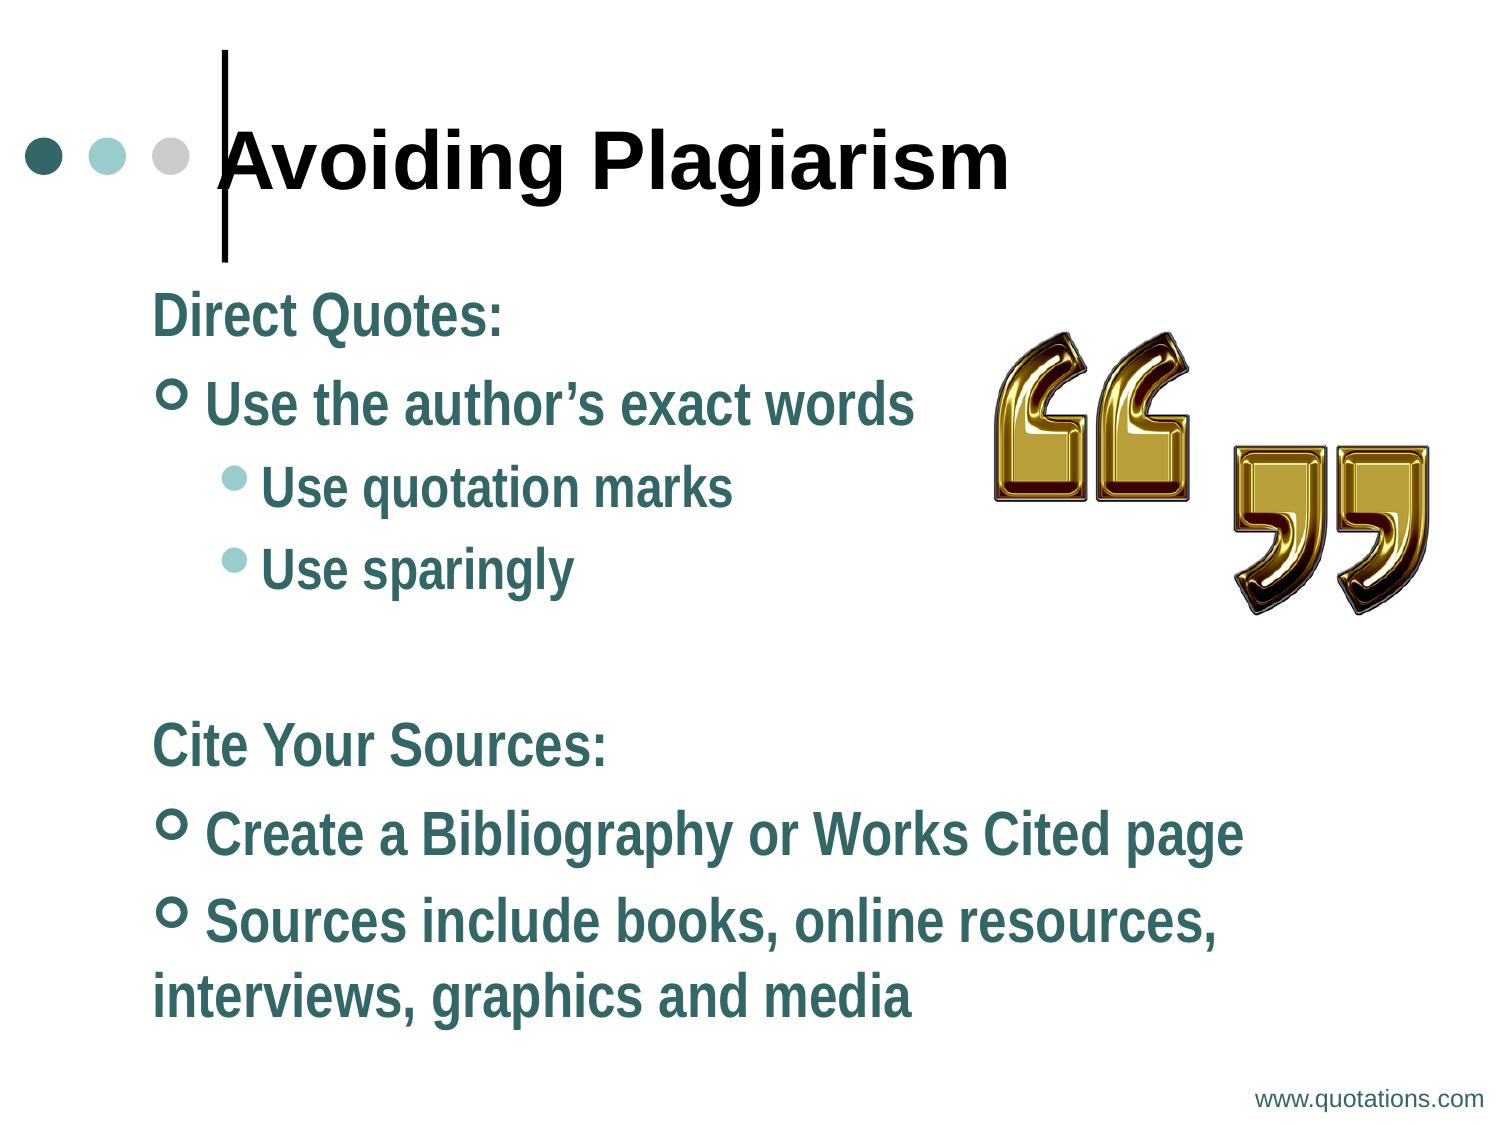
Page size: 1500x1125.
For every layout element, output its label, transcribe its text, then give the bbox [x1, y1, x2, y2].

list Direct Quotes: Use the author’s exact words Use quotation marks Use sparingly Cite Your Sources: Create a Bibliography or Works Cited page Sources include books, online resources, interviews, graphics and media [137, 275, 1388, 1025]
picture [990, 324, 1435, 644]
title Avoiding Plagiarism [200, 31, 1038, 275]
text_box www.quotations.com [924, 1074, 1500, 1120]
